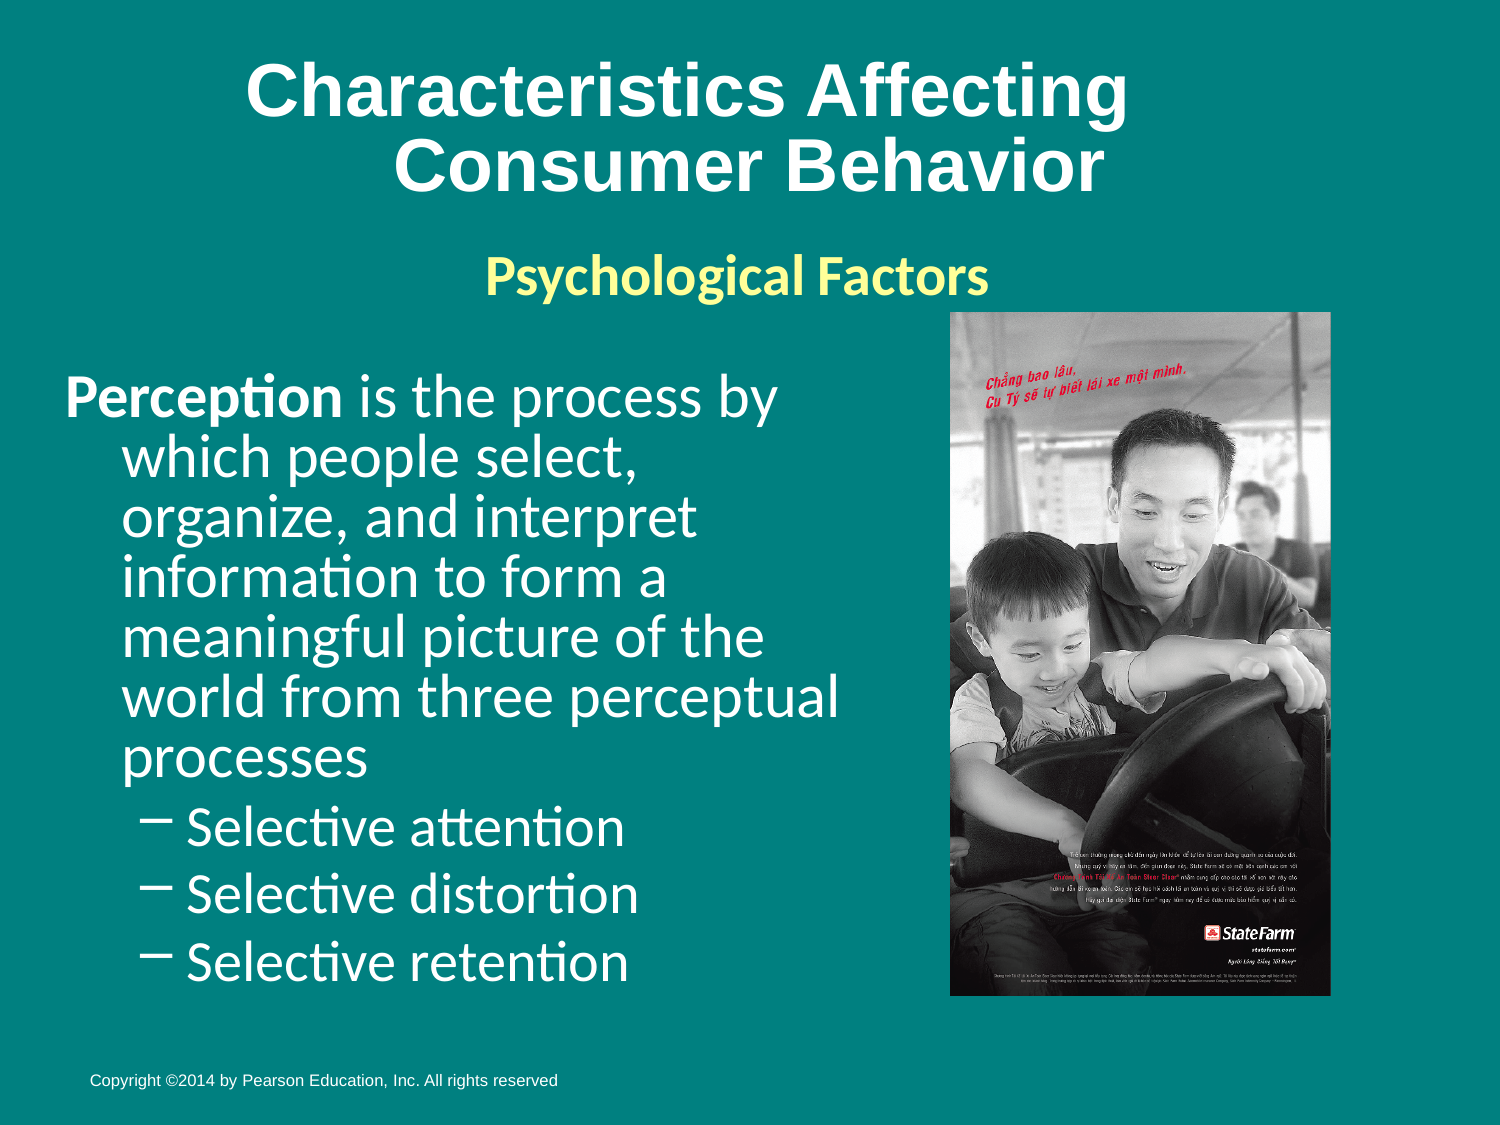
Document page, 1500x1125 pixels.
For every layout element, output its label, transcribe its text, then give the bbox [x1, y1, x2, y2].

title Characteristics Affecting Consumer Behavior [112, 37, 1388, 226]
list Perception is the process by which people select, organize, and interpret information to form a meaningful picture of the world from three perceptual processes Selective attention Selective distortion Selective retention [49, 362, 876, 1076]
picture [949, 312, 1331, 996]
list Psychological Factors [149, 237, 1326, 301]
text_box Copyright ©2014 by Pearson Education, Inc. All rights reserved [74, 1062, 825, 1098]
